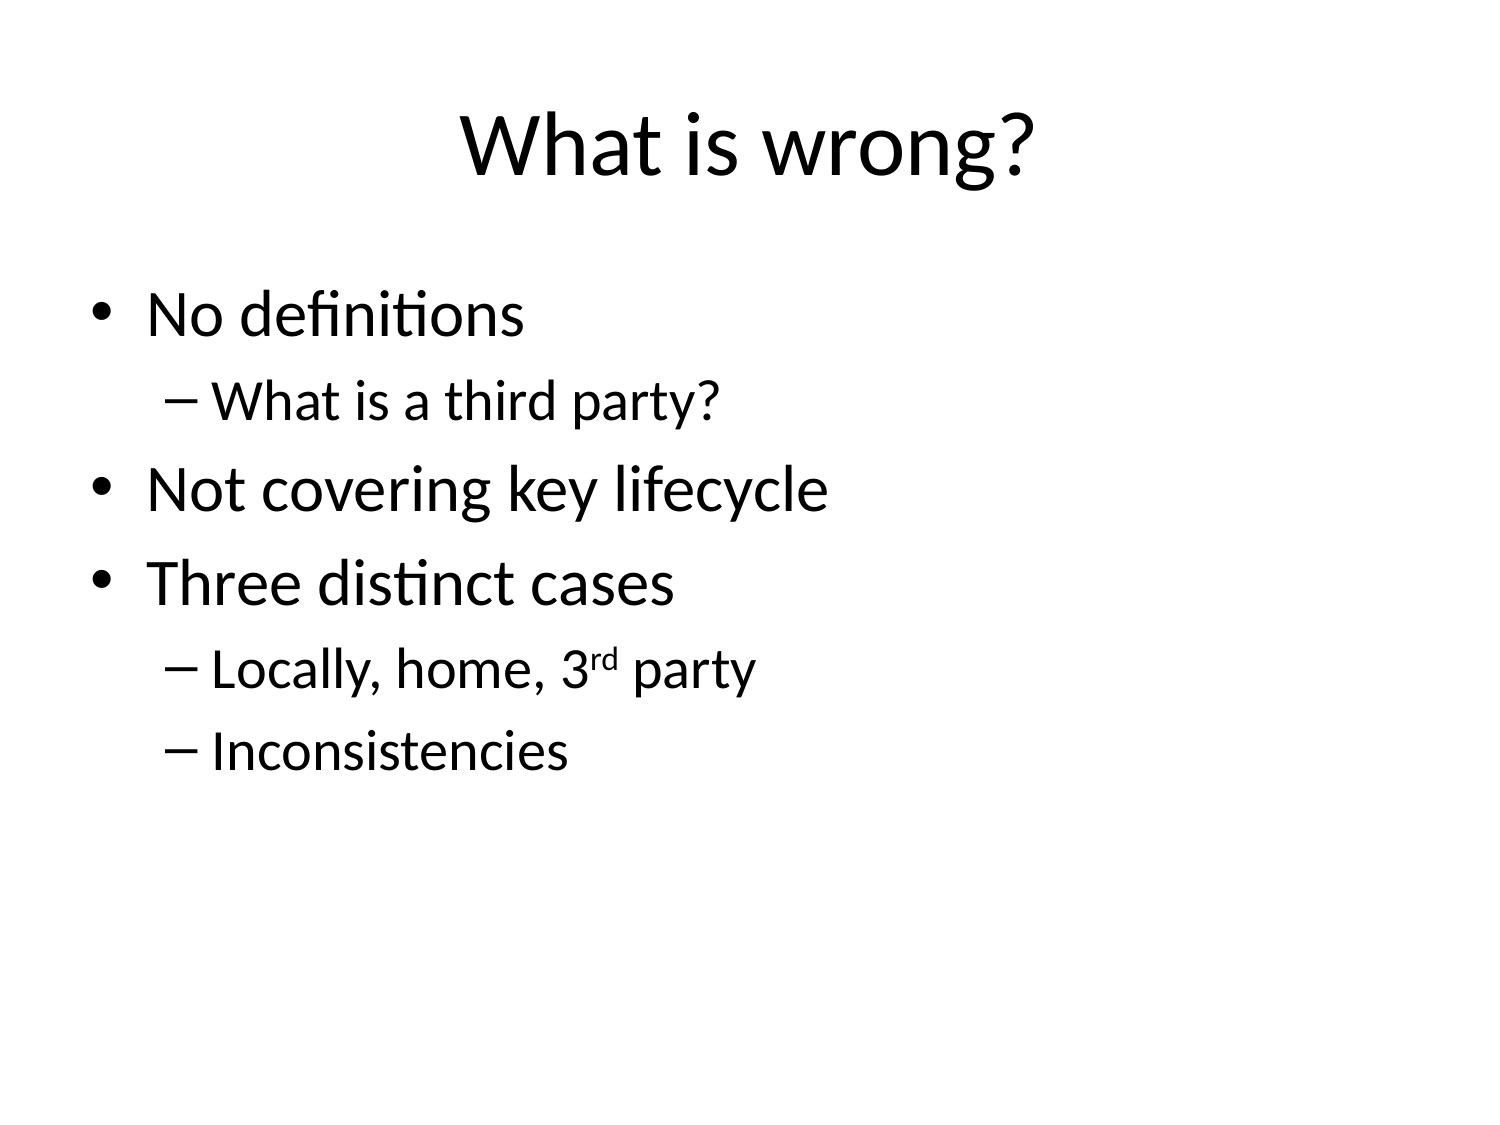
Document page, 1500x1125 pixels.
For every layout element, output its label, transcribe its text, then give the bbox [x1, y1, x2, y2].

title What is wrong? [75, 45, 1425, 233]
list No definitions What is a third party? Not covering key lifecycle Three distinct cases Locally, home, 3rd party Inconsistencies [75, 262, 1425, 1005]
